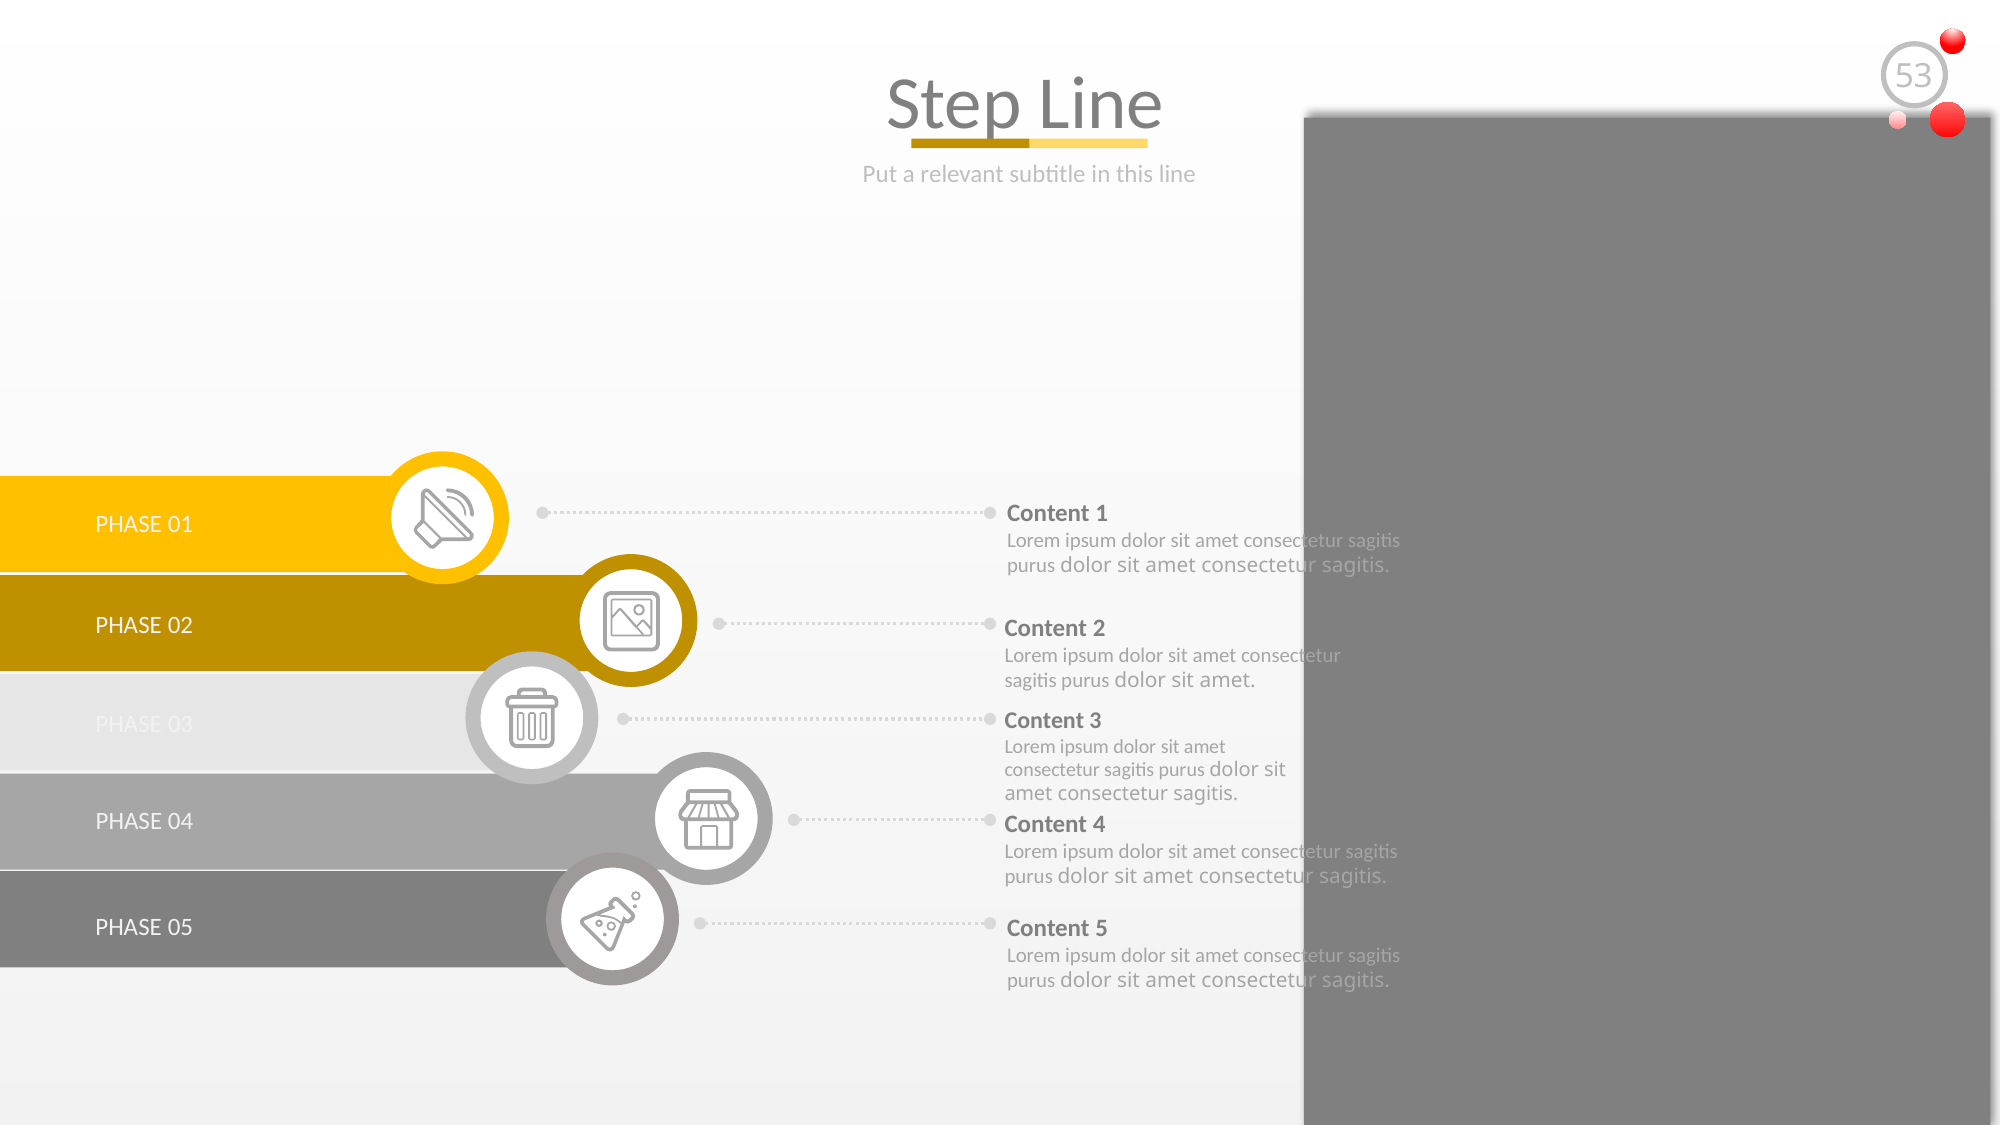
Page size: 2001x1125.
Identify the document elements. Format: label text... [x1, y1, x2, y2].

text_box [79, 789, 739, 850]
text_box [79, 687, 559, 749]
text_box Put a relevant subtitle in this line [792, 142, 1267, 202]
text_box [1876, 28, 1966, 138]
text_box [79, 891, 641, 952]
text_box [911, 138, 1148, 149]
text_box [0, 759, 766, 878]
text_box [1303, 117, 1991, 1125]
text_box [0, 561, 690, 680]
text_box Content 3 Lorem ipsum dolor sit amet consectetur sagitis purus dolor sit amet consectetur sagitis. [989, 696, 1339, 789]
text_box Content 1 Lorem ipsum dolor sit amet consectetur sagitis purus dolor sit amet consectetur sagitis. [992, 479, 1423, 595]
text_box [0, 860, 672, 978]
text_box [79, 591, 660, 652]
text_box Step Line [597, 1, 1454, 152]
text_box Content 4 Lorem ipsum dolor sit amet consectetur sagitis purus dolor sit amet consectetur sagitis. [989, 789, 1420, 906]
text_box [79, 488, 475, 549]
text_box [0, 658, 591, 777]
text_box Content 2 Lorem ipsum dolor sit amet consectetur sagitis purus dolor sit amet. [989, 594, 1411, 710]
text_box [0, 458, 502, 577]
text_box Content 5 Lorem ipsum dolor sit amet consectetur sagitis purus dolor sit amet consectetur sagitis. [992, 893, 1423, 1009]
